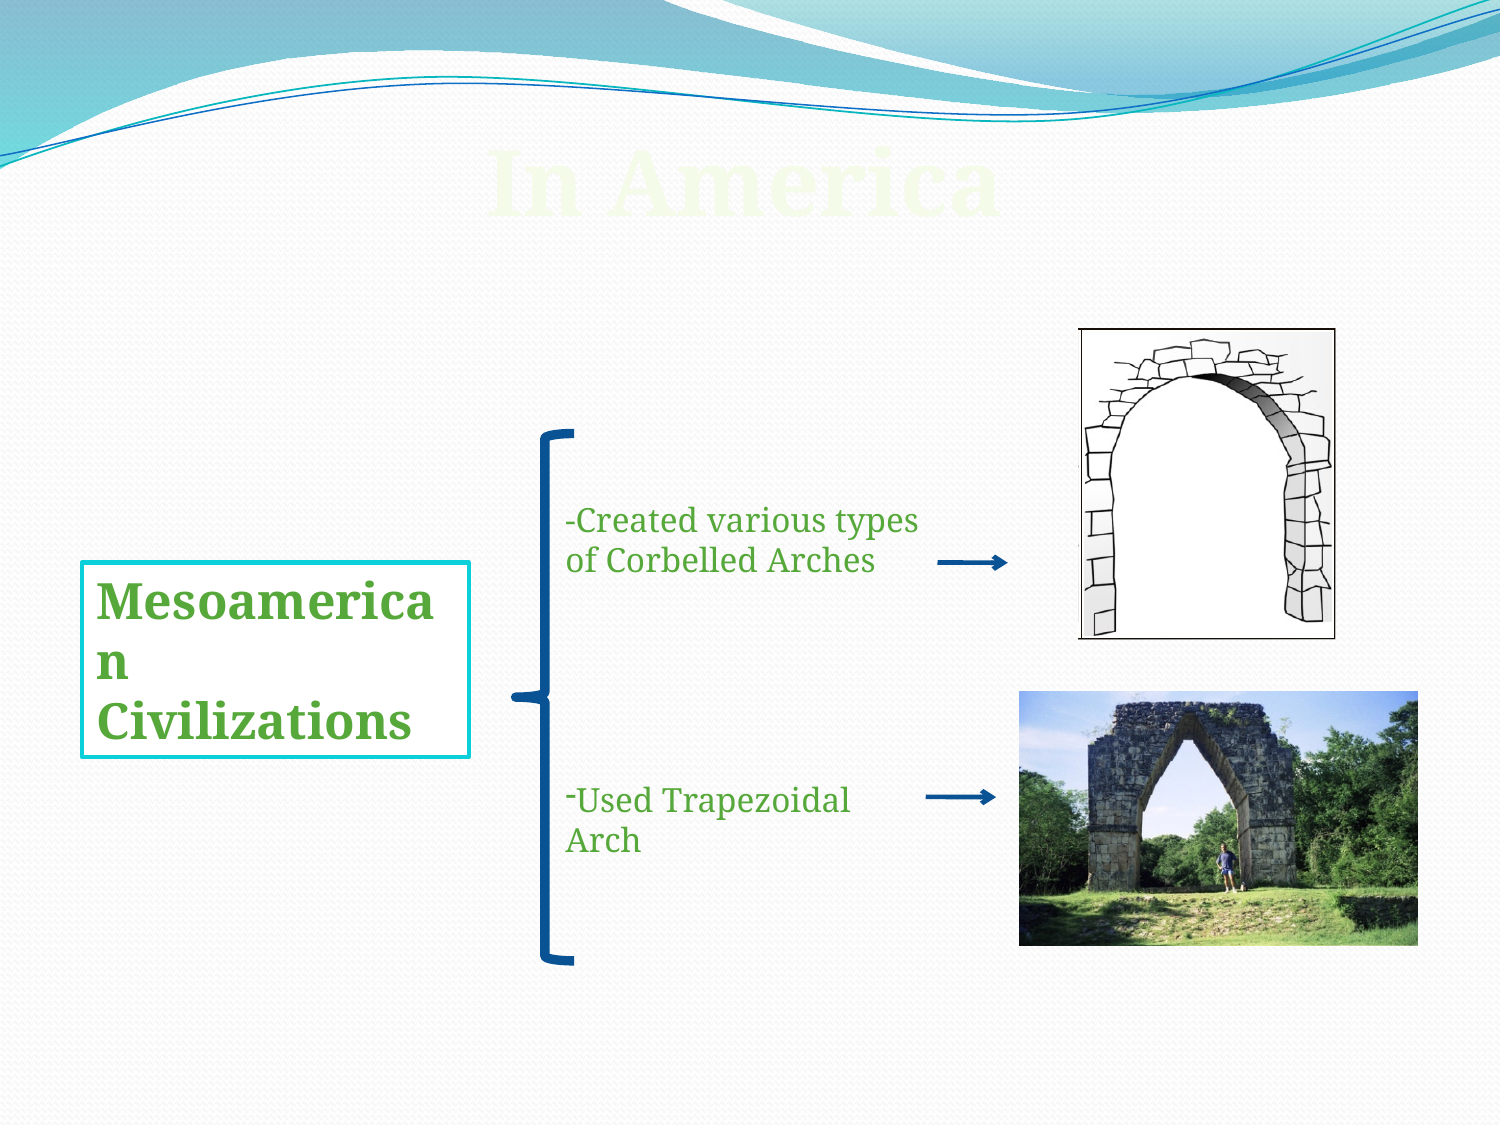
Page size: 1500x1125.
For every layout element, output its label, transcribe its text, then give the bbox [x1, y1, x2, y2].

text_box [514, 432, 575, 962]
text_box In America [234, 117, 1256, 243]
text_box Mesoamerican Civilizations [80, 560, 471, 759]
picture [1077, 327, 1337, 641]
text_box -Created various types of Corbelled Arches Used Trapezoidal Arch [575, 490, 939, 908]
picture [1019, 691, 1419, 946]
